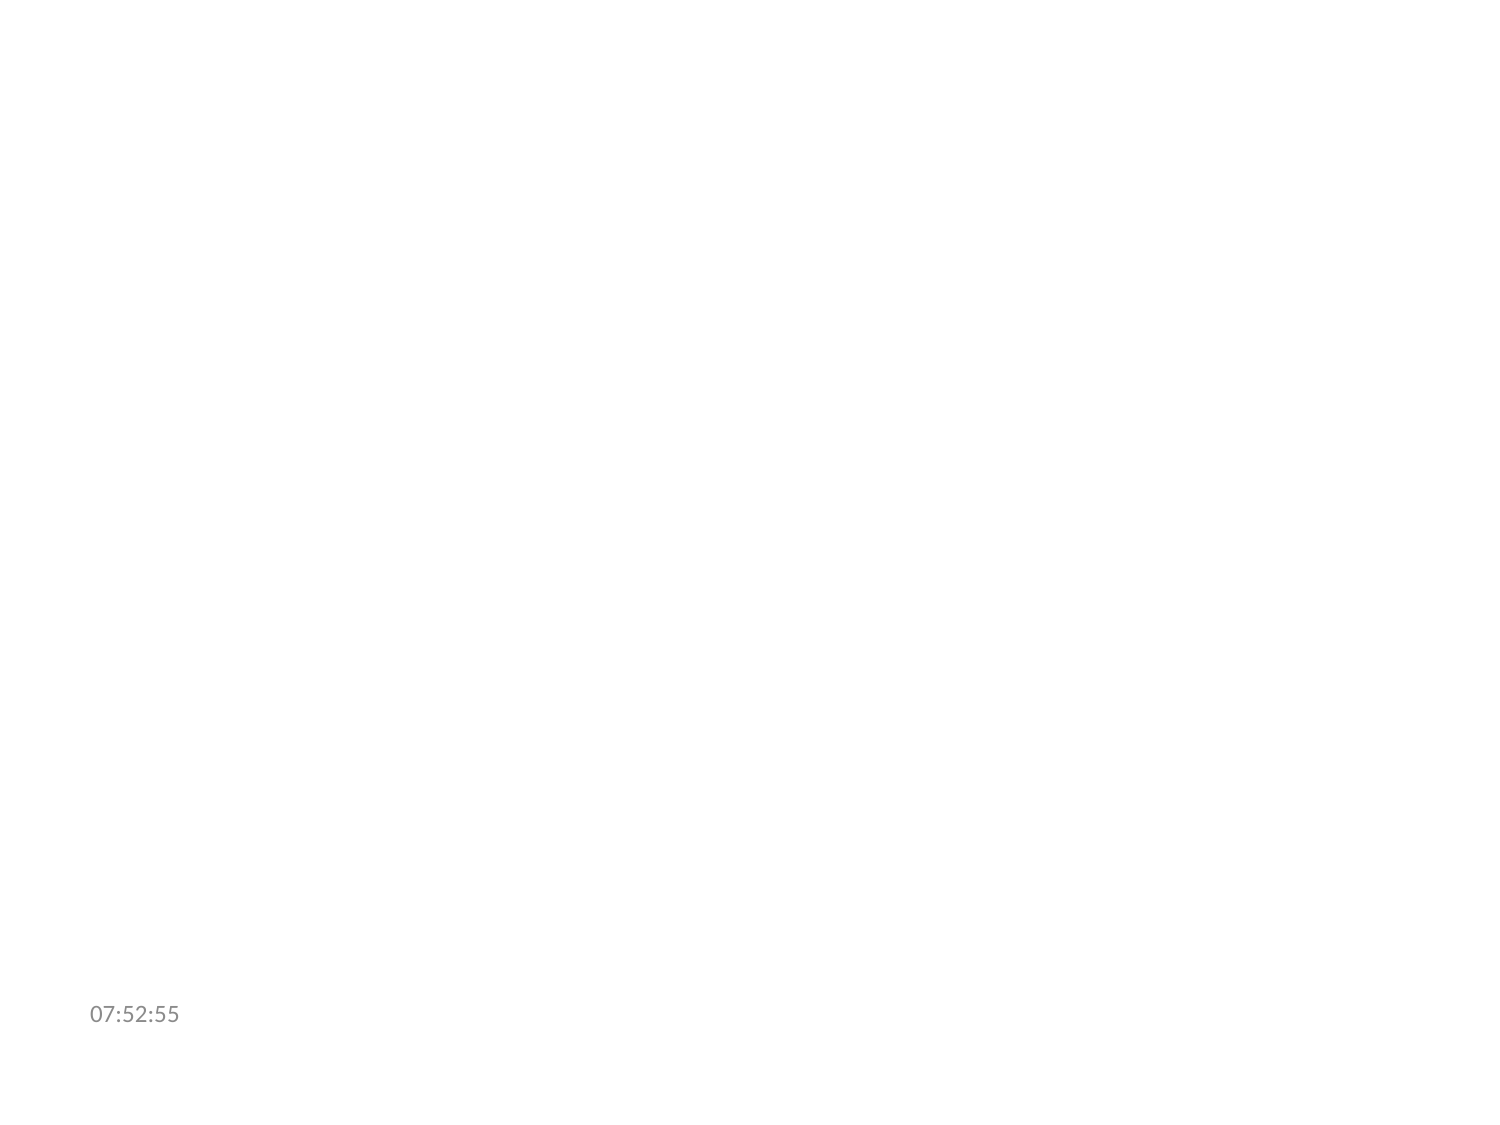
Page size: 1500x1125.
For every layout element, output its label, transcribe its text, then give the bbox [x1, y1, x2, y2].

text_box 15:35:09 [75, 982, 425, 1043]
